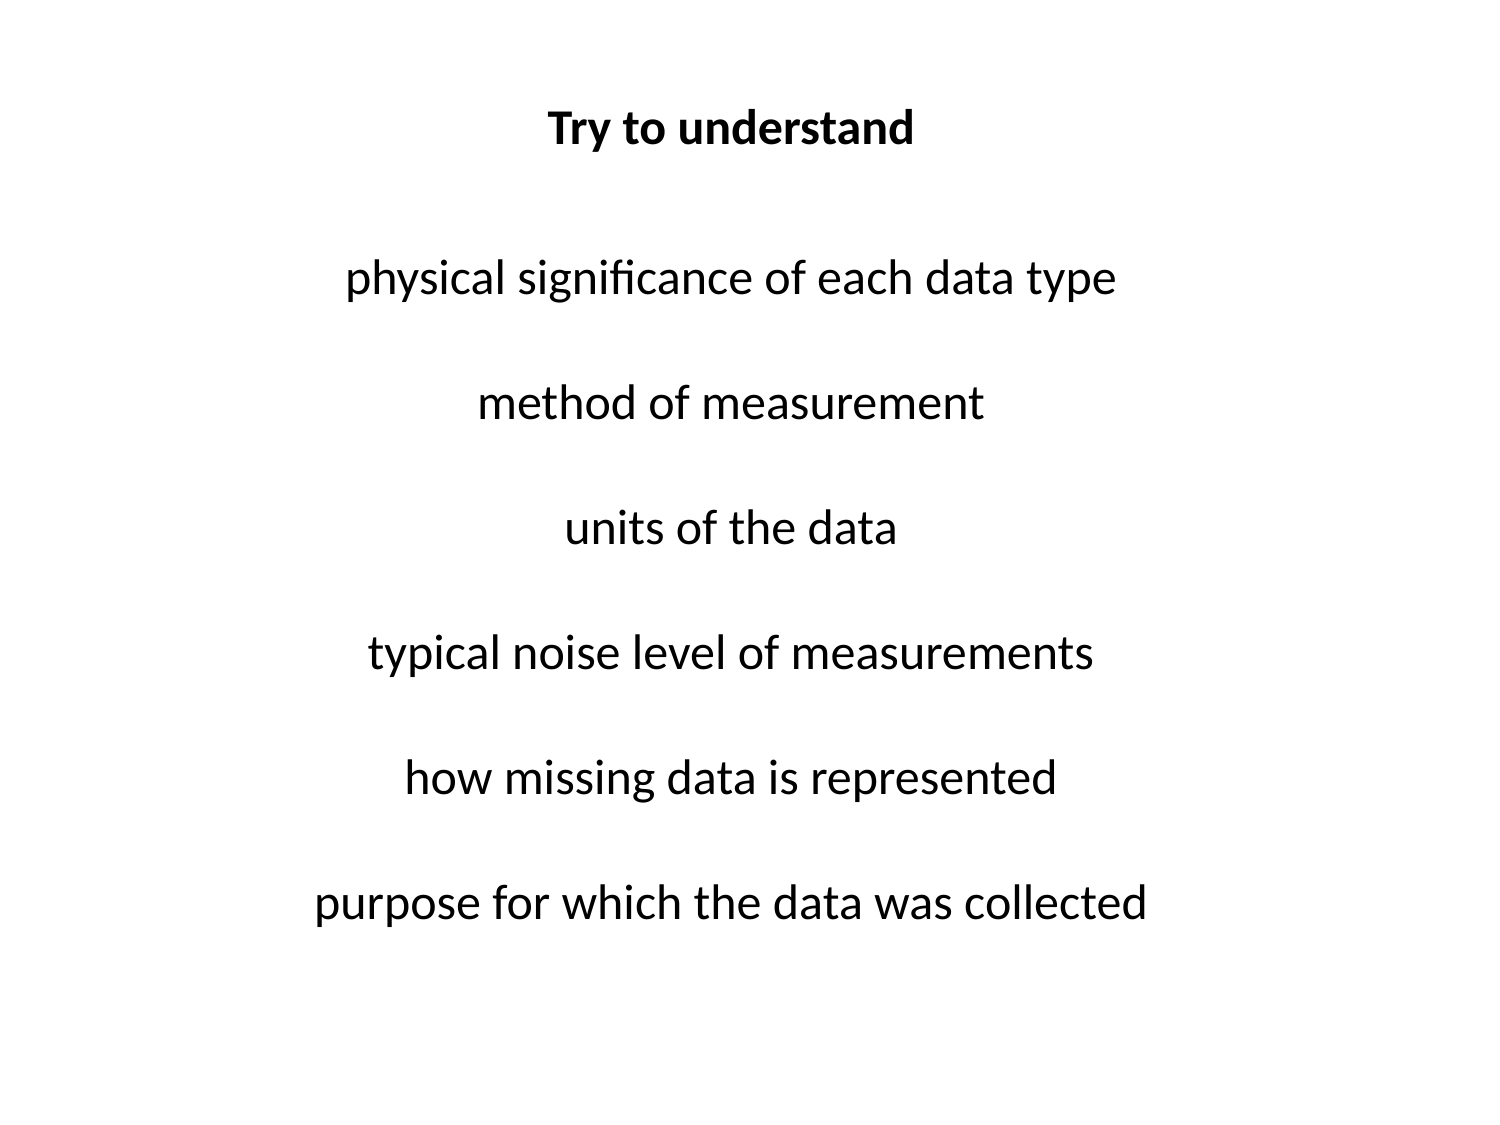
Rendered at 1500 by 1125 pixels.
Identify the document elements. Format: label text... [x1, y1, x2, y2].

text_box how missing data is represented [287, 736, 1175, 812]
text_box method of measurement [287, 362, 1175, 438]
text_box Try to understand [287, 87, 1175, 163]
text_box typical noise level of measurements [287, 611, 1175, 687]
text_box units of the data [287, 487, 1175, 562]
text_box physical significance of each data type [287, 237, 1175, 313]
text_box purpose for which the data was collected [287, 861, 1175, 937]
